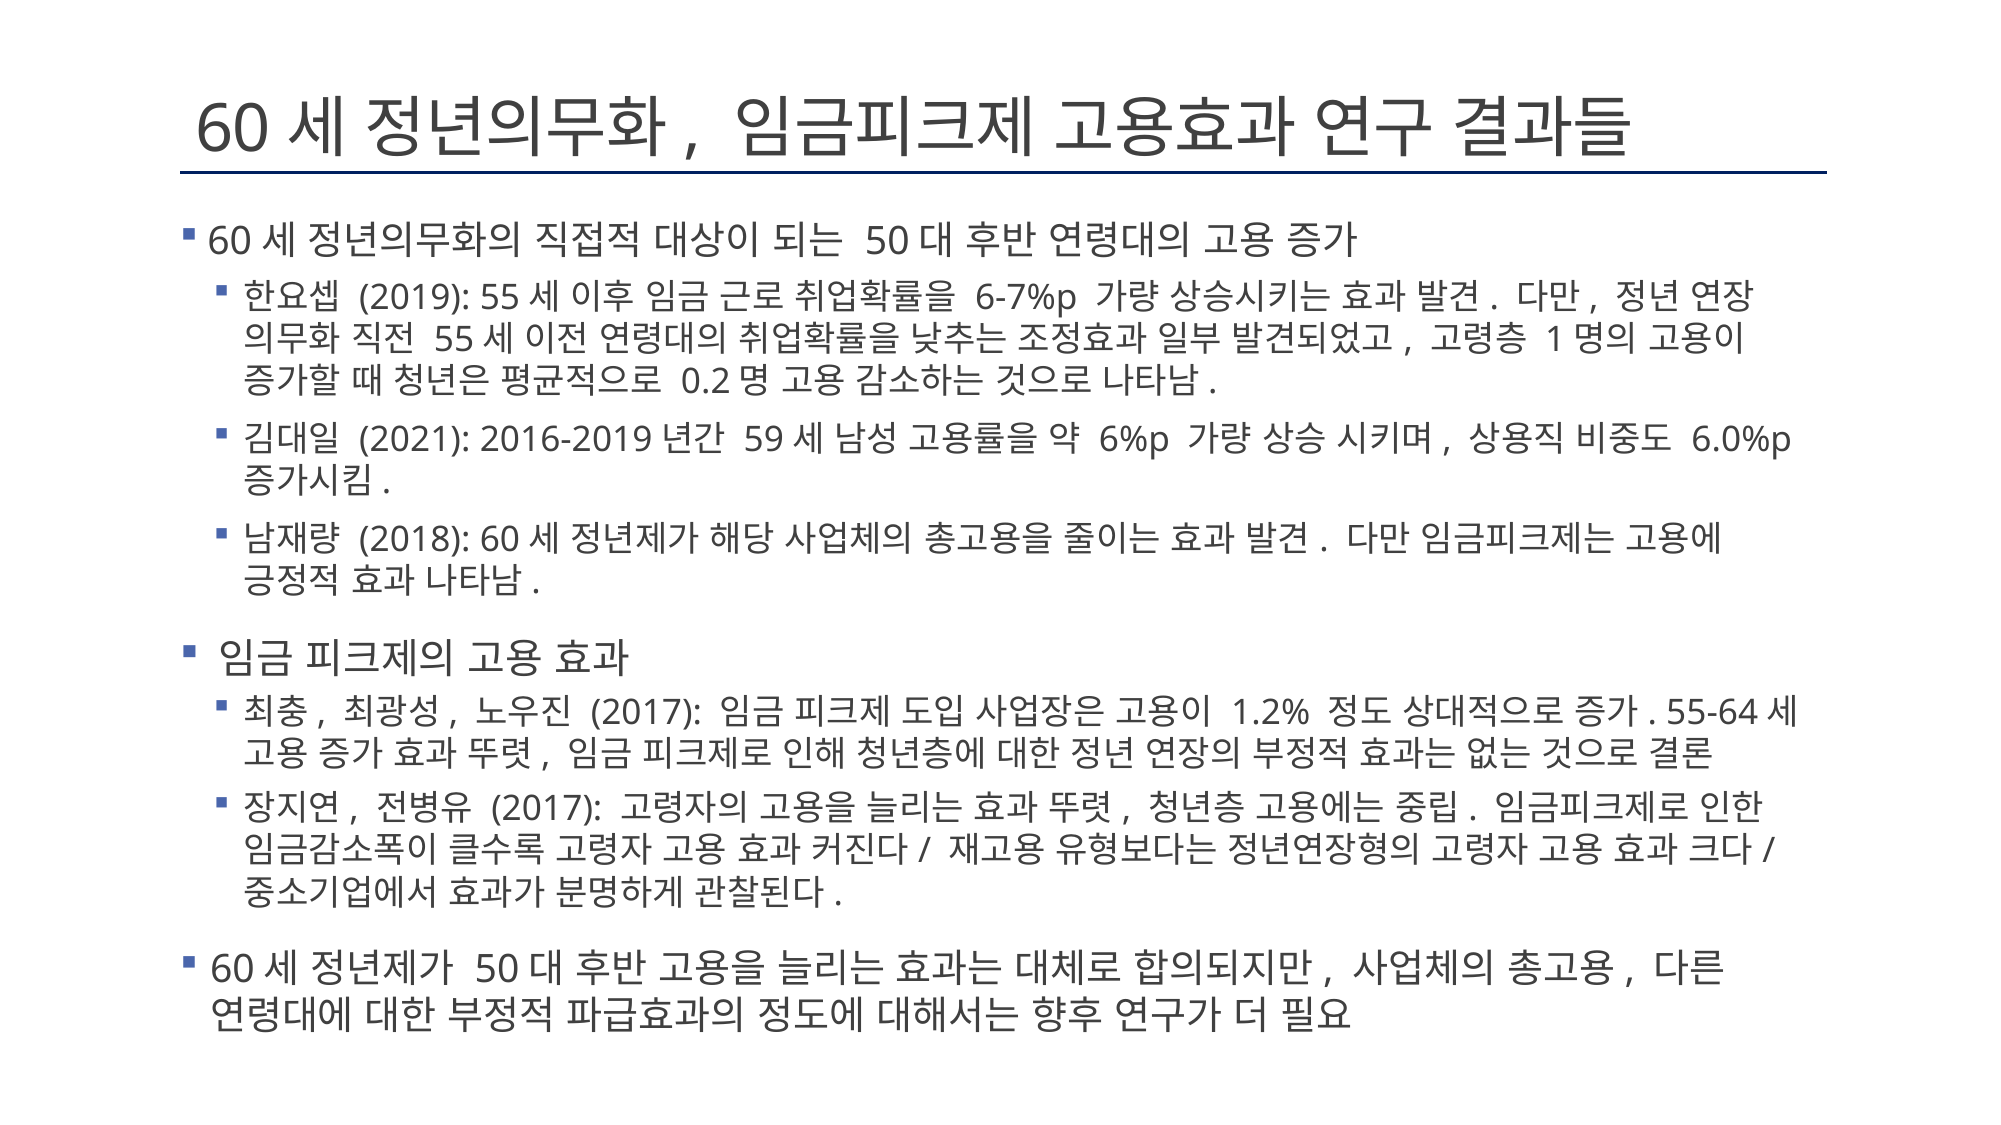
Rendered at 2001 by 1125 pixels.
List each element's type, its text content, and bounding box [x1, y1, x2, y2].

title 60세 정년의무화, 임금피크제 고용효과 연구 결과들 [180, 47, 1828, 171]
list 60세 정년의무화의 직접적 대상이 되는 50대 후반 연령대의 고용 증가 한요셉 (2019): 55세 이후 임금 근로 취업확률을 6-7%p 가량 상승시키는 효과 발견. 다만, 정년 연장 의무화 직전 55세 이전 연령대의 취업확률을 낮추는 조정효과 일부 발견되었고, 고령층 1명의 고용이 증가할 때 청년은 평균적으로 0.2명 고용 감소하는 것으로 나타남. 김대일 (2021): 2016-2019년간 59세 남성 고용률을 약 6%p 가량 상승 시키며, 상용직 비중도 6.0%p 증가시킴. 남재량 (2018): 60세 정년제가 해당 사업체의 총고용을 줄이는 효과 발견. 다만 임금피크제는 고용에 긍정적 효과 나타남. 임금 피크제의 고용 효과 최충, 최광성, 노우진 (2017): 임금 피크제 도입 사업장은 고용이 1.2% 정도 상대적으로 증가. 55-64세 고용 증가 효과 뚜렷, 임금 피크제로 인해 청년층에 대한 정년 연장의 부정적 효과는 없는 것으로 결론 장지연, 전병유 (2017): 고령자의 고용을 늘리는 효과 뚜렷, 청년층 고용에는 중립. 임금피크제로 인한 임금감소폭이 클수록 고령자 고용 효과 커진다/ 재고용 유형보다는 정년연장형의 고령자 고용 효과 크다/ 중소기업에서 효과가 분명하게 관찰된다. 60세 정년제가 50대 후반 고용을 늘리는 효과는 대체로 합의되지만, 사업체의 총고용, 다른 연령대에 대한 부정적 파급효과의 정도에 대해서는 향후 연구가 더 필요 [180, 208, 1828, 1047]
